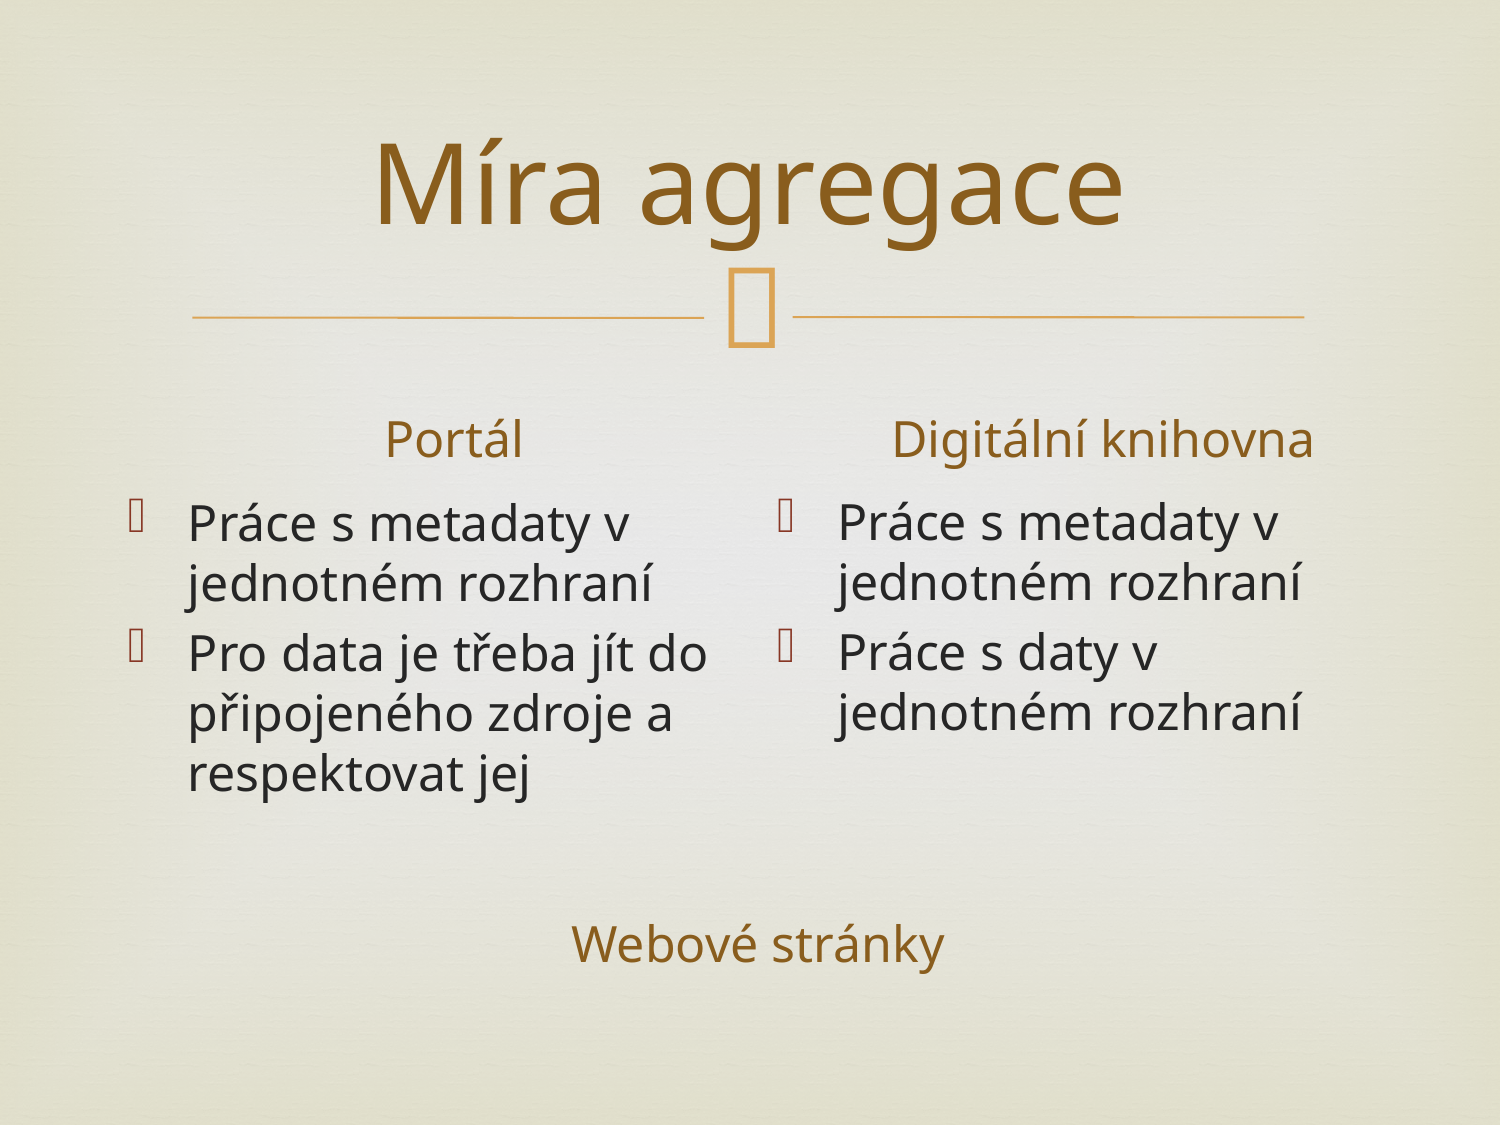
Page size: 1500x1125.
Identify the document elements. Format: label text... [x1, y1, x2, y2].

list Portál [172, 367, 738, 476]
list Práce s metadaty v jednotném rozhraní Pro data je třeba jít do připojeného zdroje a respektovat jej [112, 483, 737, 1004]
text_box Webové stránky [556, 905, 960, 981]
title Míra agregace [112, 93, 1386, 267]
list Práce s metadaty v jednotném rozhraní Práce s daty v jednotném rozhraní [761, 483, 1386, 1004]
list Digitální knihovna [820, 367, 1387, 476]
